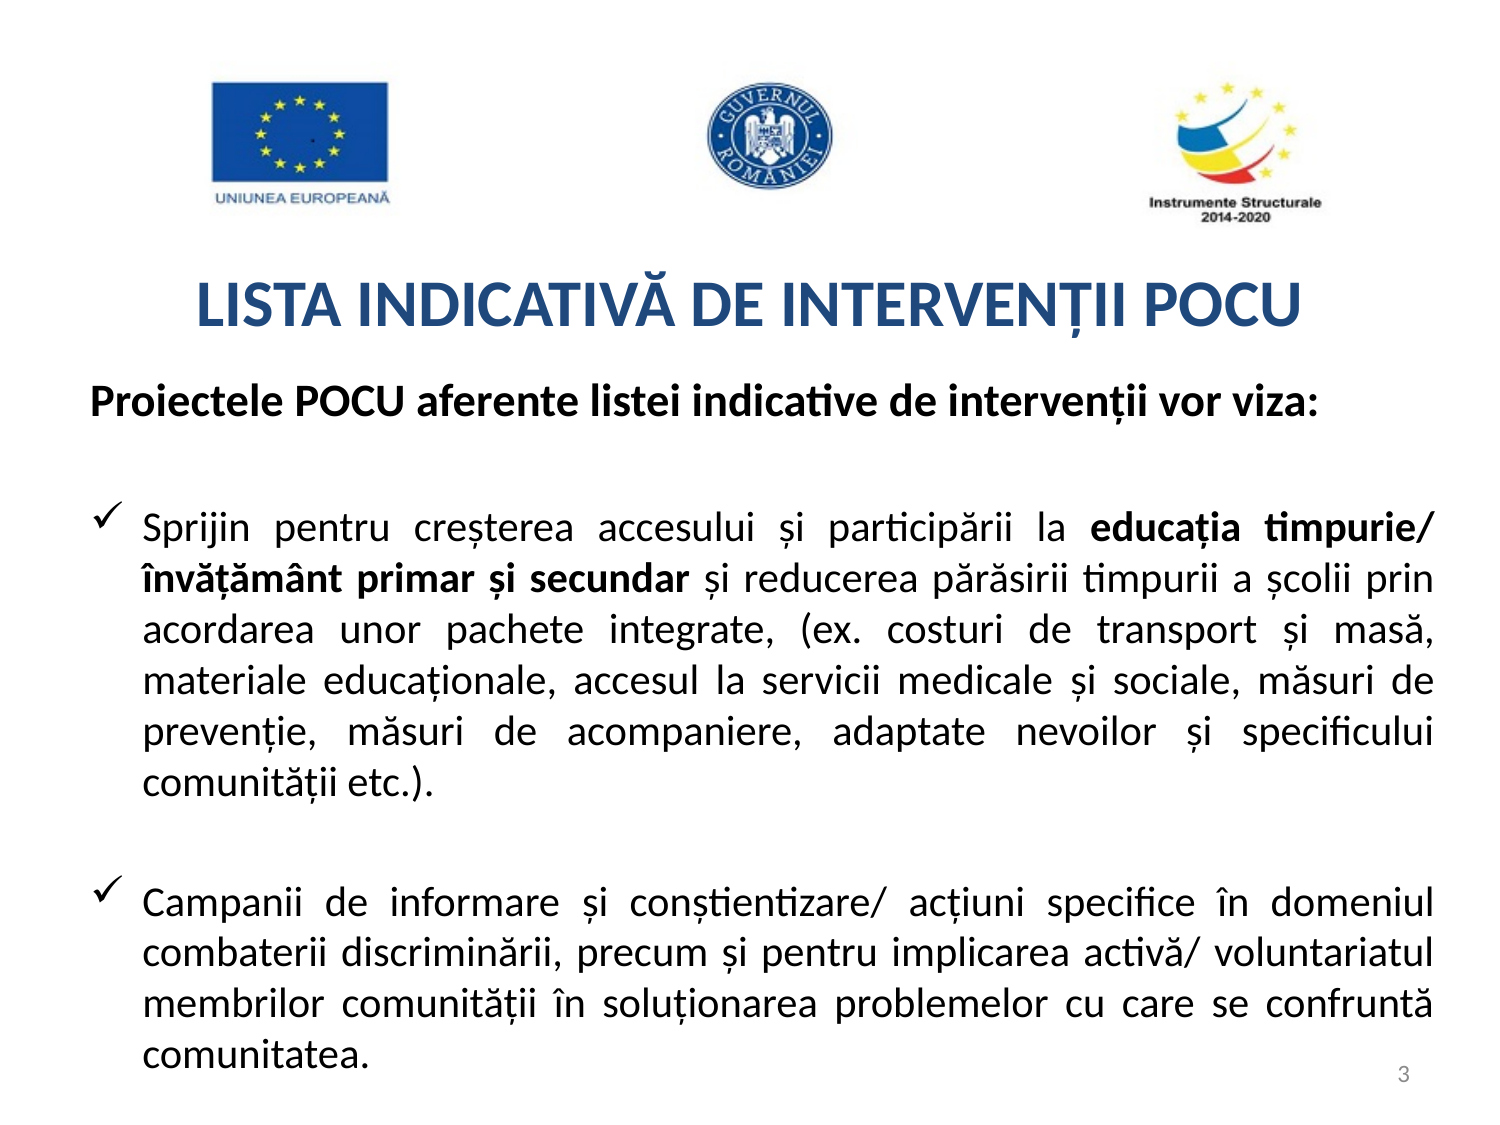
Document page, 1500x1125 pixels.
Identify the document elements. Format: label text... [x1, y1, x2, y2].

title LISTA INDICATIVĂ DE INTERVENȚII POCU [75, 237, 1425, 362]
slide_number 3 [1074, 1042, 1425, 1103]
picture [75, 37, 1425, 237]
list Proiectele POCU aferente listei indicative de intervenții vor viza: Sprijin pentru creşterea accesului și participării la educaţia timpurie/ învățământ primar și secundar şi reducerea părăsirii timpurii a școlii prin acordarea unor pachete integrate, (ex. costuri de transport şi masă, materiale educaţionale, accesul la servicii medicale şi sociale, măsuri de prevenție, măsuri de acompaniere, adaptate nevoilor și specificului comunităţii etc.). Campanii de informare şi conştientizare/ acţiuni specifice în domeniul combaterii discriminării, precum și pentru implicarea activă/ voluntariatul membrilor comunității în soluționarea problemelor cu care se confruntă comunitatea. [75, 362, 1450, 1088]
